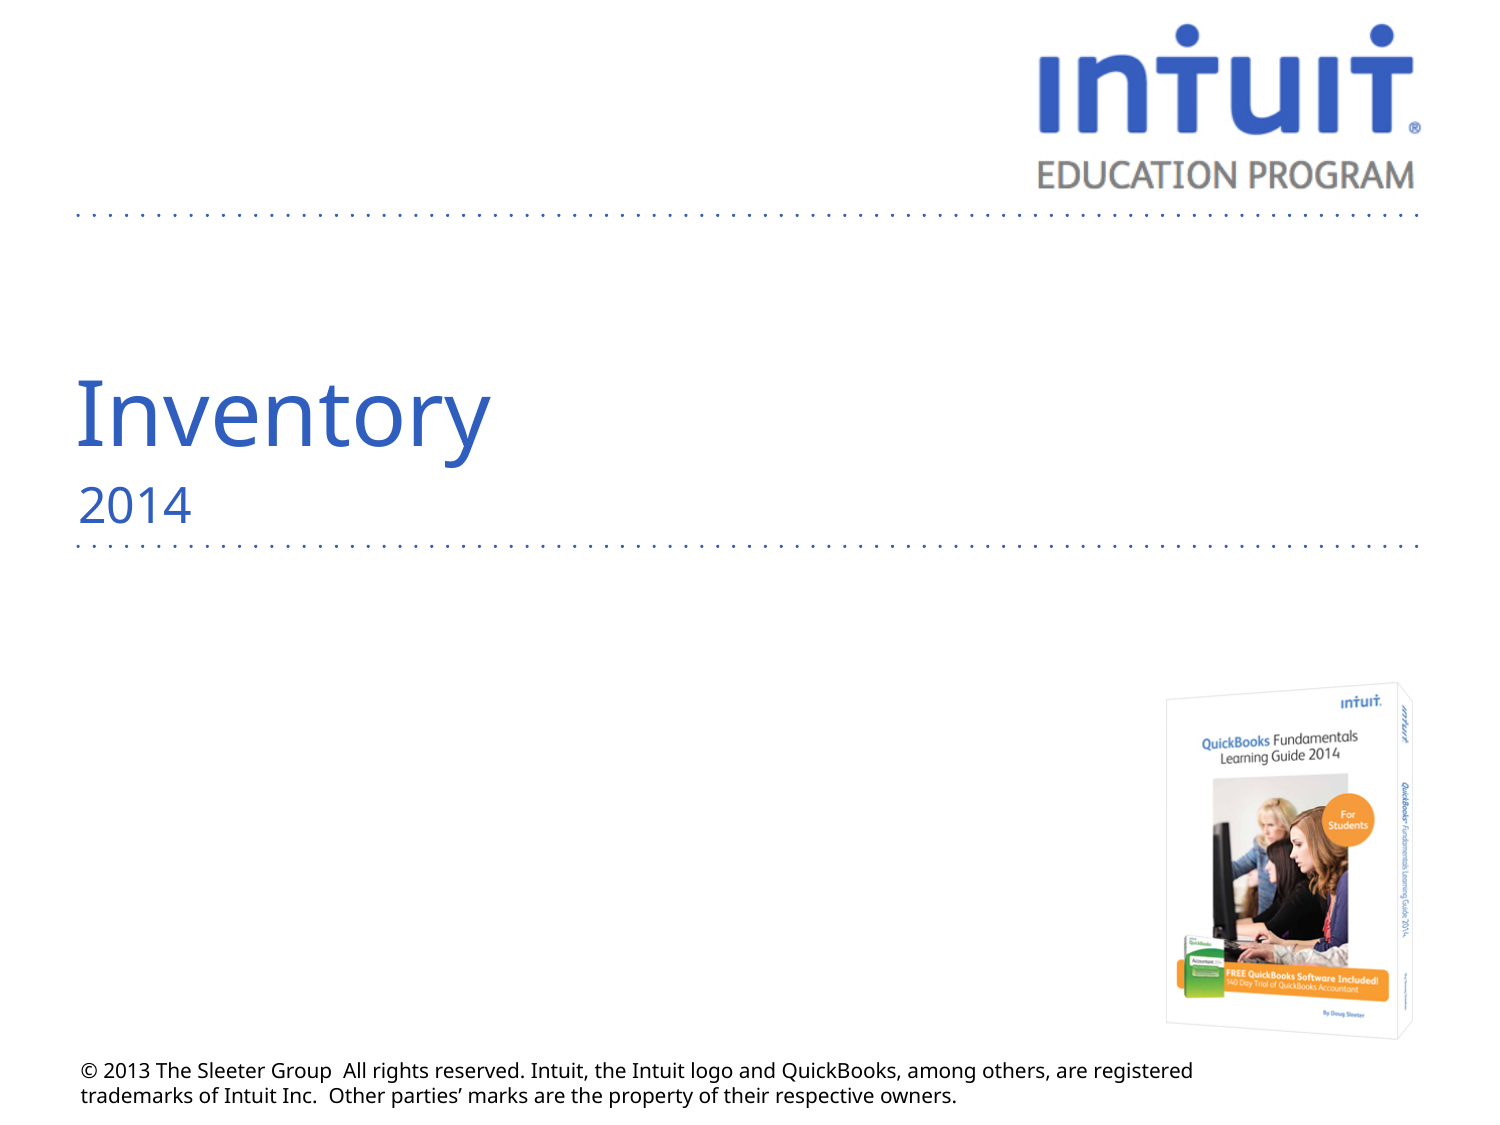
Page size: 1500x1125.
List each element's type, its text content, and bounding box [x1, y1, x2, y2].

title Inventory [75, 353, 1425, 465]
subtitle 2014 [78, 473, 1427, 538]
picture [1028, 12, 1433, 205]
picture [1166, 672, 1413, 1050]
